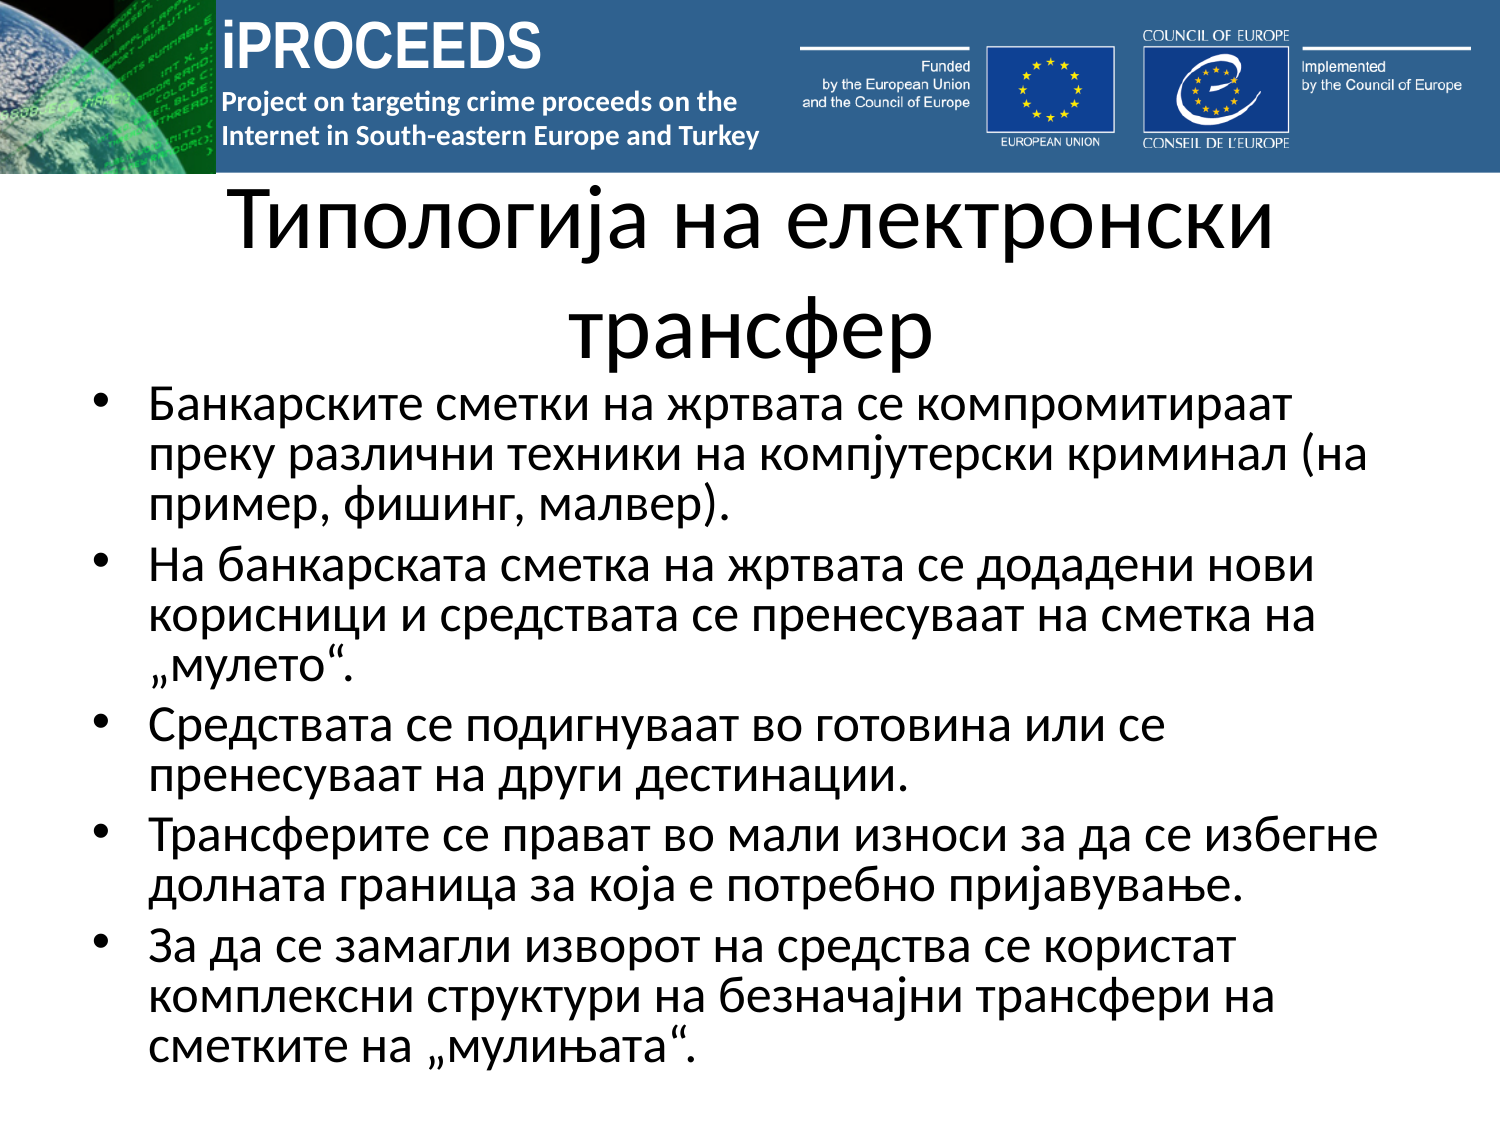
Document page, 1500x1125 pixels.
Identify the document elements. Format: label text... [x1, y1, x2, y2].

picture [0, 0, 216, 174]
picture [800, 30, 1471, 148]
list Банкарските сметки на жртвата се компромитираат преку различни техники на компјутерски криминал (на пример, фишинг, малвер). На банкарската сметка на жртвата се додадени нови корисници и средствата се пренесуваат на сметка на „мулето“. Средствата се подигнуваат во готовина или се пренесуваат на други дестинации. Трансферите се прават во мали износи за да се избегне долната граница за која е потребно пријавување. За да се замагли изворот на средства се користат комплексни структури на безначајни трансфери на сметките на „мулињата“. [76, 373, 1427, 1017]
title Типологија на електронски трансфер [76, 172, 1427, 361]
